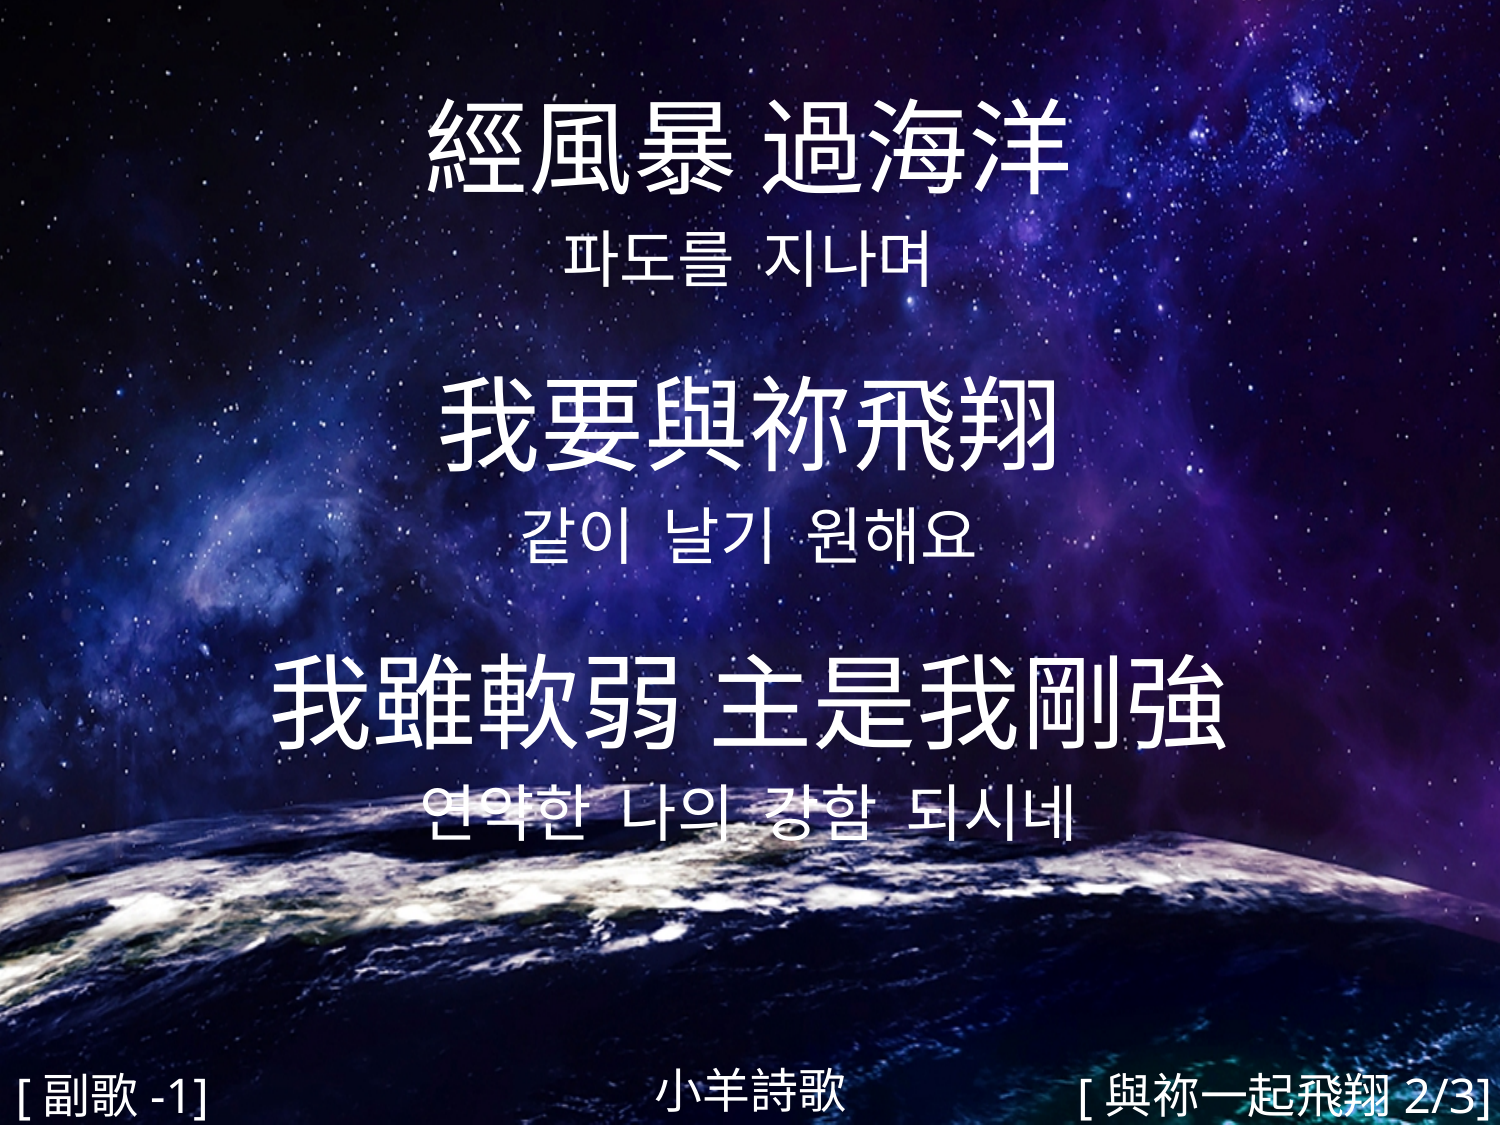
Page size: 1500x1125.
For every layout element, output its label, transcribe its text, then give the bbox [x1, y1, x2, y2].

picture [0, 700, 1500, 1053]
title [0, 700, 1494, 710]
text_box [與祢一起飛翔2/3] [868, 1058, 1500, 1125]
text_box 經風暴 過海洋 파도를 지나며 我要與祢飛翔 같이 날기 원해요 我雖軟弱 主是我剛強 연약한 나의 강함 되시네 [0, 0, 1500, 700]
subtitle 小羊詩歌 [0, 1053, 1500, 1125]
text_box [副歌-1] [0, 1058, 271, 1125]
